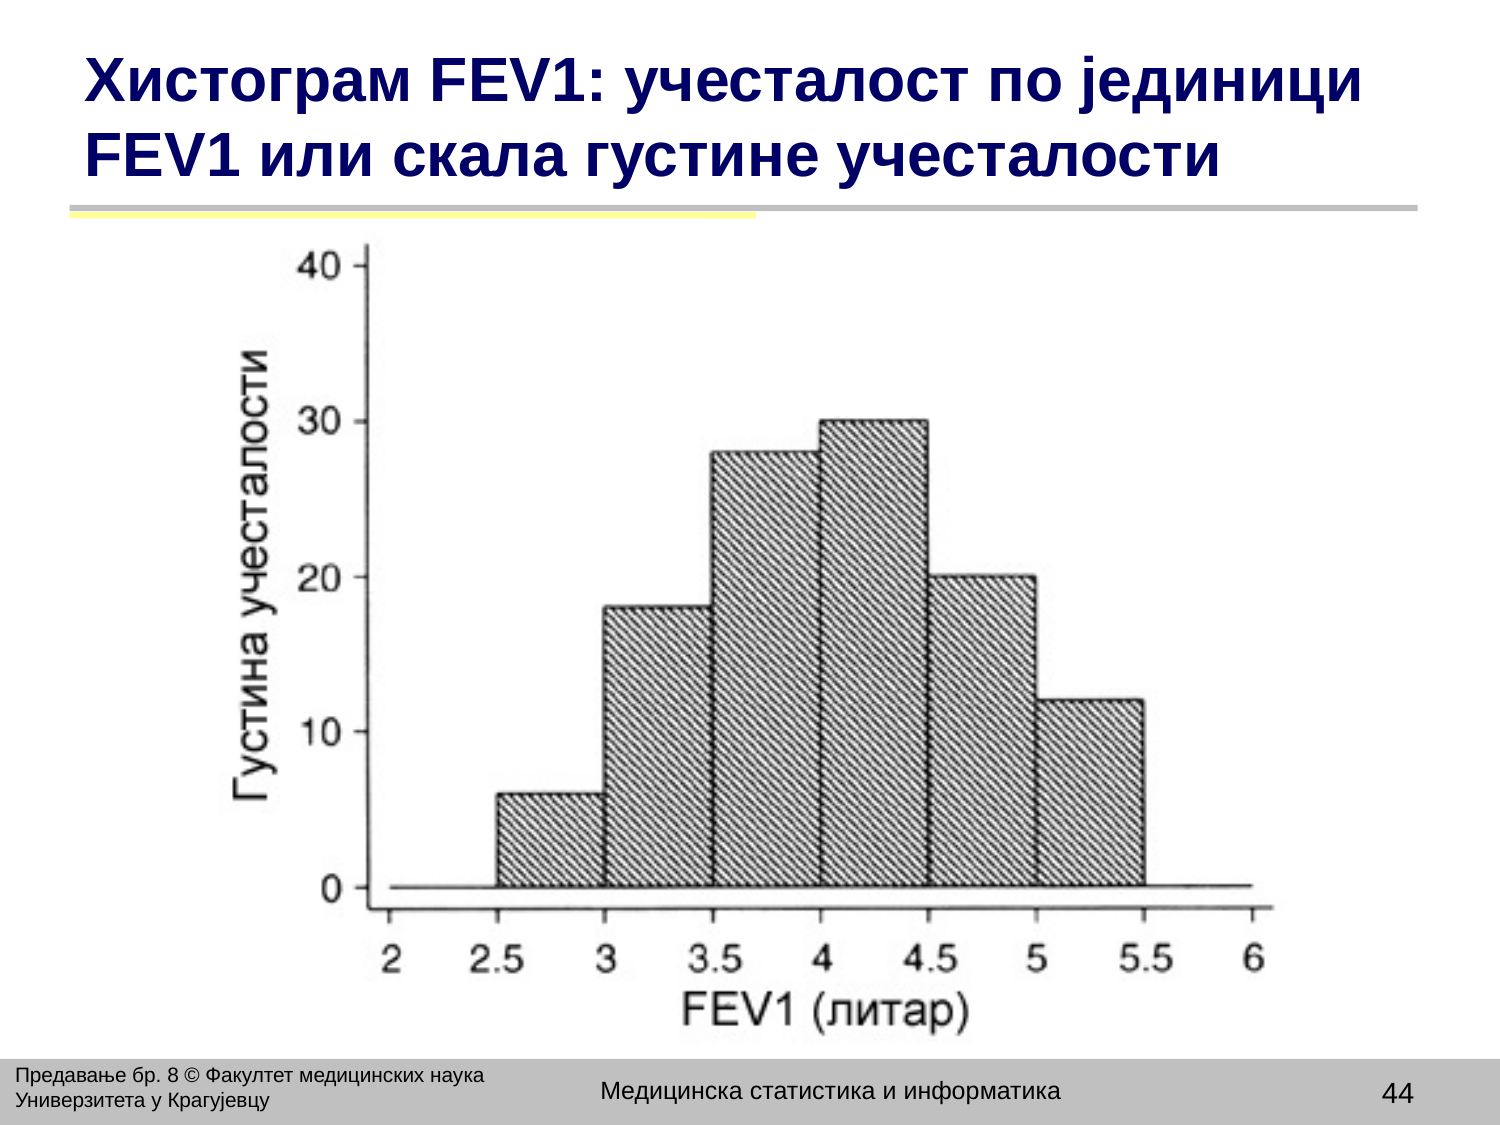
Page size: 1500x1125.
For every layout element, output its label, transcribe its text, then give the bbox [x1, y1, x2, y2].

picture [218, 228, 1291, 1047]
slide_number 44 [1164, 1066, 1430, 1125]
footer Медицинска статистика и информатика [512, 1066, 1151, 1125]
title Хистограм FEV1: учесталост по јединици FEV1 или скала густине учесталости [69, 19, 1426, 208]
slide_number Предавање бр. 8 © Факултет медицинских наука Универзитета у Крагујевцу [0, 1053, 614, 1108]
